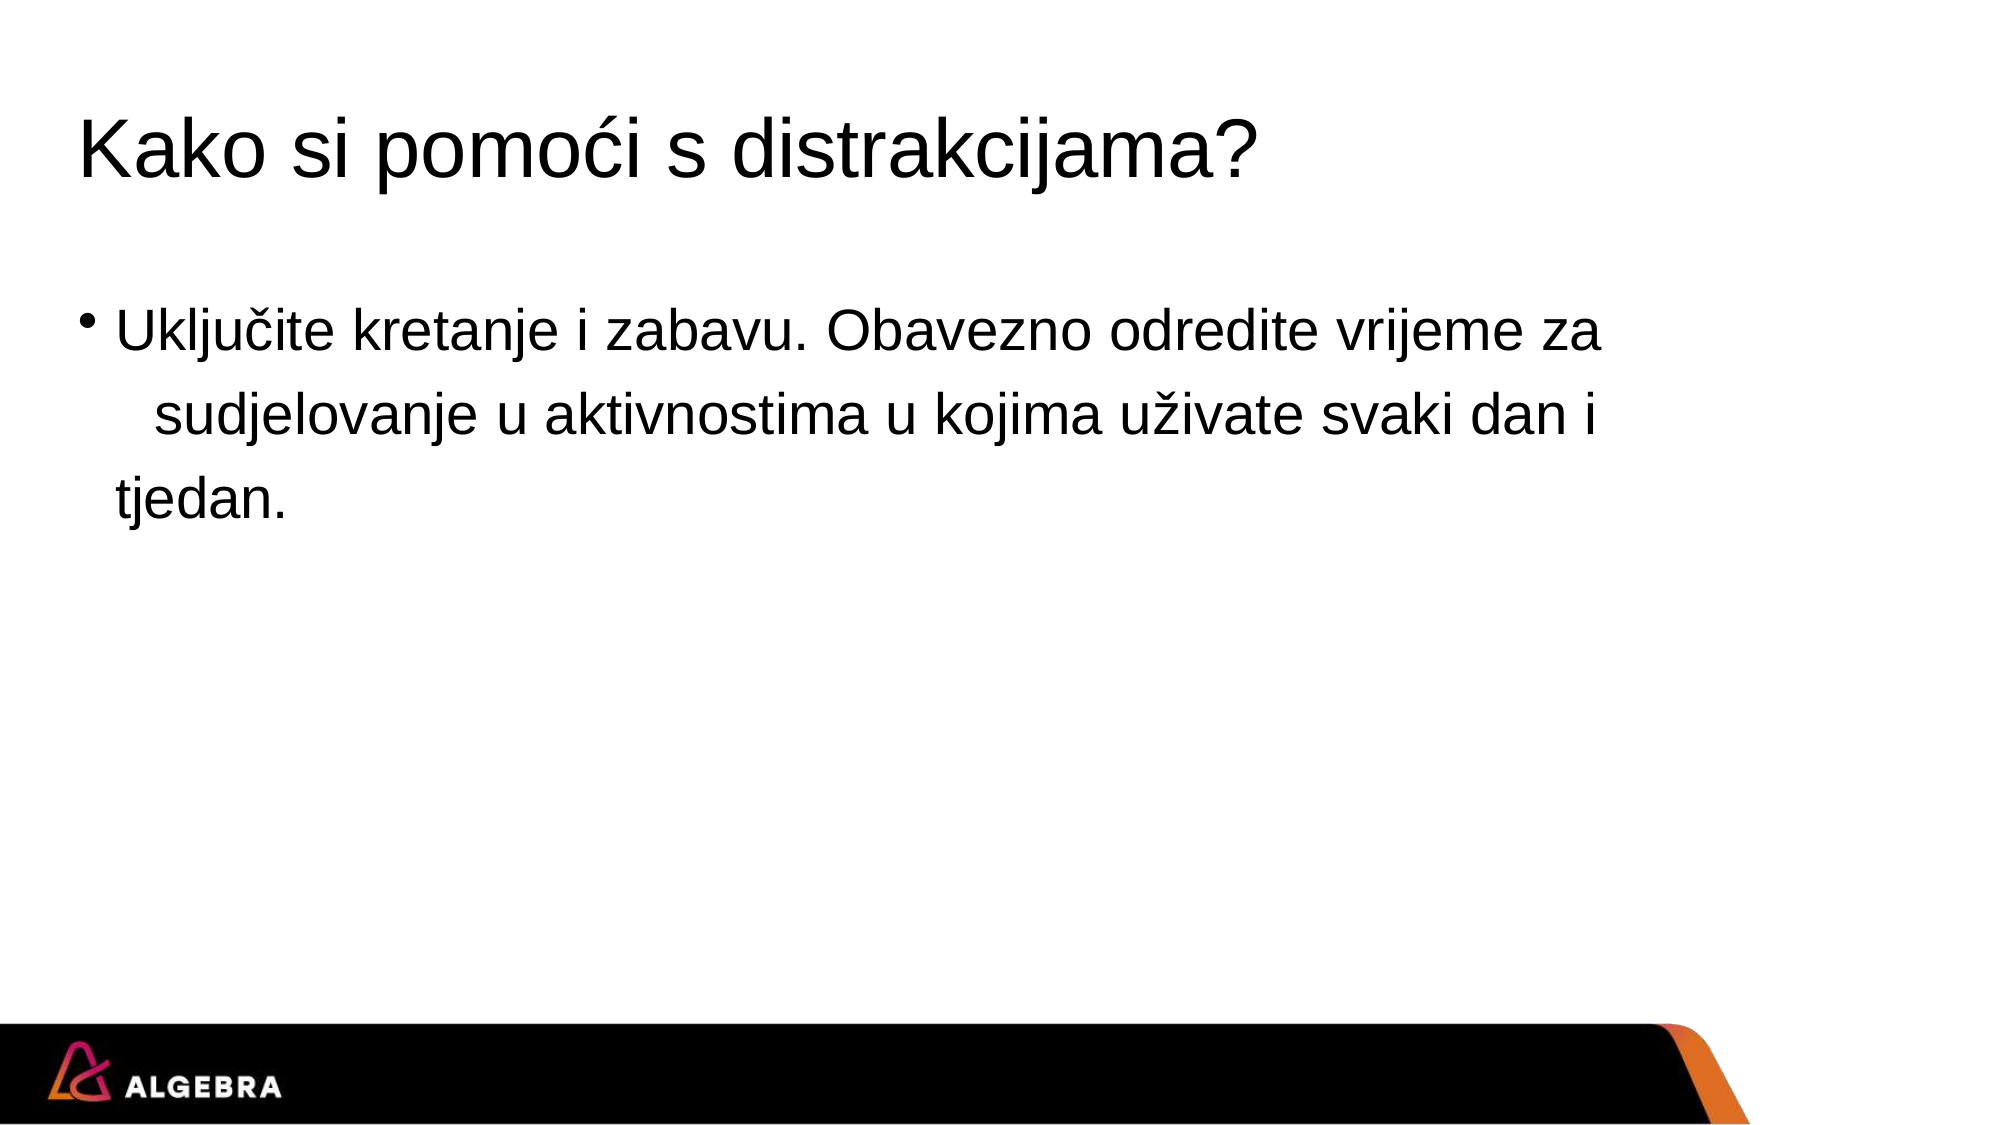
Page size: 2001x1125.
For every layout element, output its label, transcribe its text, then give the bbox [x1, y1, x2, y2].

title Kako si pomoći s distrakcijama? [75, 92, 1266, 276]
picture [0, 1023, 1752, 1125]
text_box Uključite kretanje i zabavu. Obavezno odredite vrijeme za sudjelovanje u aktivnostima u kojima uživate svaki dan i tjedan. [75, 276, 1752, 531]
